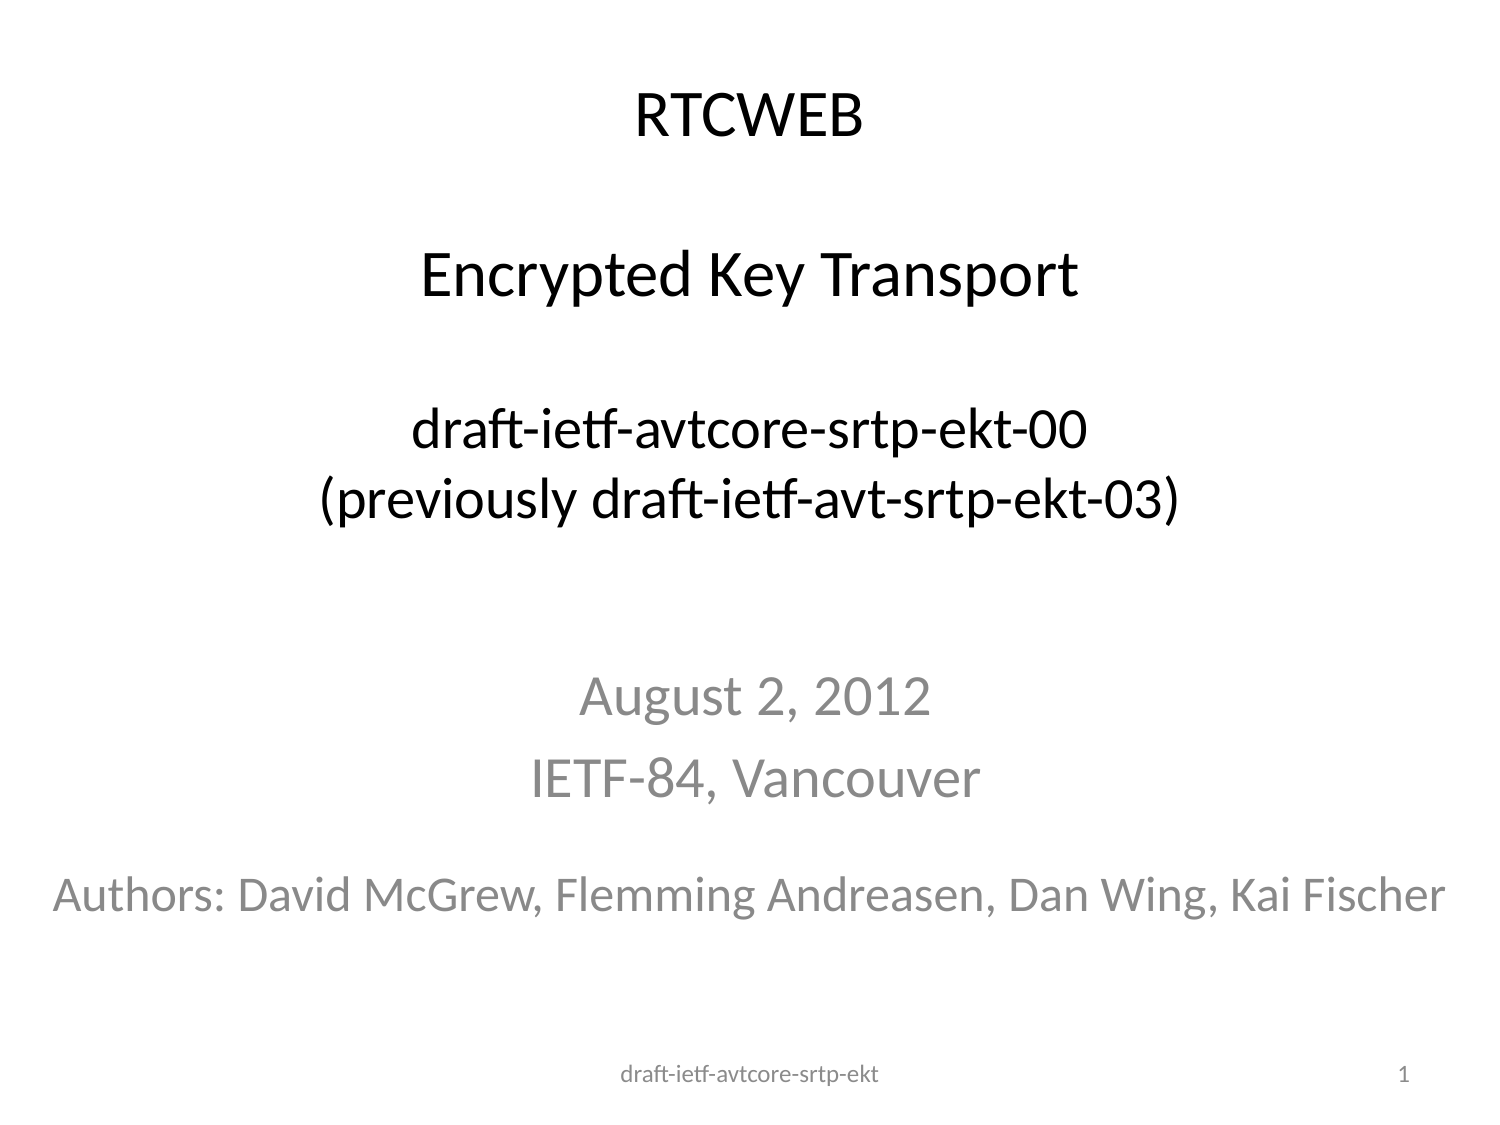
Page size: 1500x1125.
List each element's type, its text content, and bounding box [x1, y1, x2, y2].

slide_number 1 [1074, 1042, 1425, 1103]
text_box Authors: David McGrew, Flemming Andreasen, Dan Wing, Kai Fischer [0, 784, 1500, 950]
footer draft-ietf-avtcore-srtp-ekt [512, 1042, 988, 1103]
subtitle August 2, 2012 IETF-84, Vancouver [163, 649, 1348, 938]
title RTCWEB Encrypted Key Transport draft-ietf-avtcore-srtp-ekt-00 (previously draft-ietf-avt-srtp-ekt-03) [74, 62, 1426, 538]
